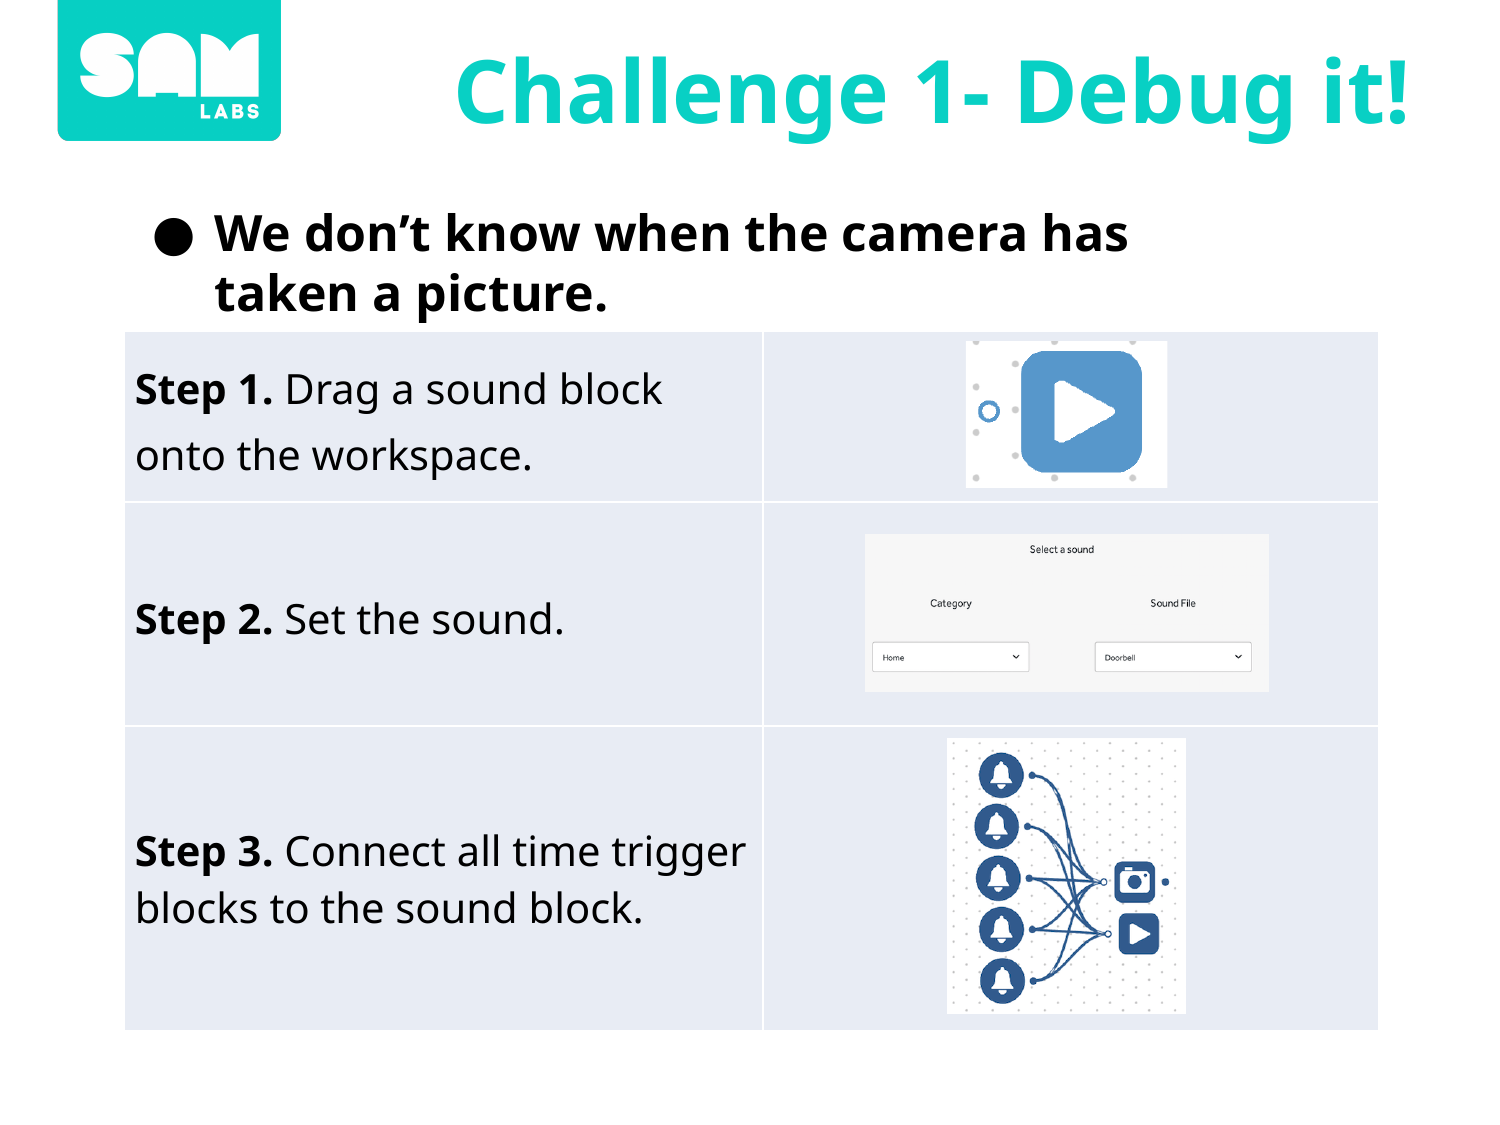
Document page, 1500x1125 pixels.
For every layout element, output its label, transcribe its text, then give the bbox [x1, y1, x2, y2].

table_header Step 1. Drag a sound block onto the workspace. [125, 332, 762, 501]
picture [865, 534, 1269, 692]
table_cell [764, 503, 1378, 725]
text_box Challenge 1- Debug it! [286, 39, 1427, 142]
table_header [764, 332, 1378, 501]
table_cell Step 2. Set the sound. [125, 503, 762, 725]
picture [947, 738, 1186, 1014]
picture [965, 341, 1168, 488]
table_cell [764, 727, 1378, 1030]
picture [0, 0, 281, 142]
text_box We don’t know when the camera has taken a picture. [124, 190, 1286, 332]
table_cell Step 3. Connect all time trigger blocks to the sound block. [125, 727, 762, 1030]
